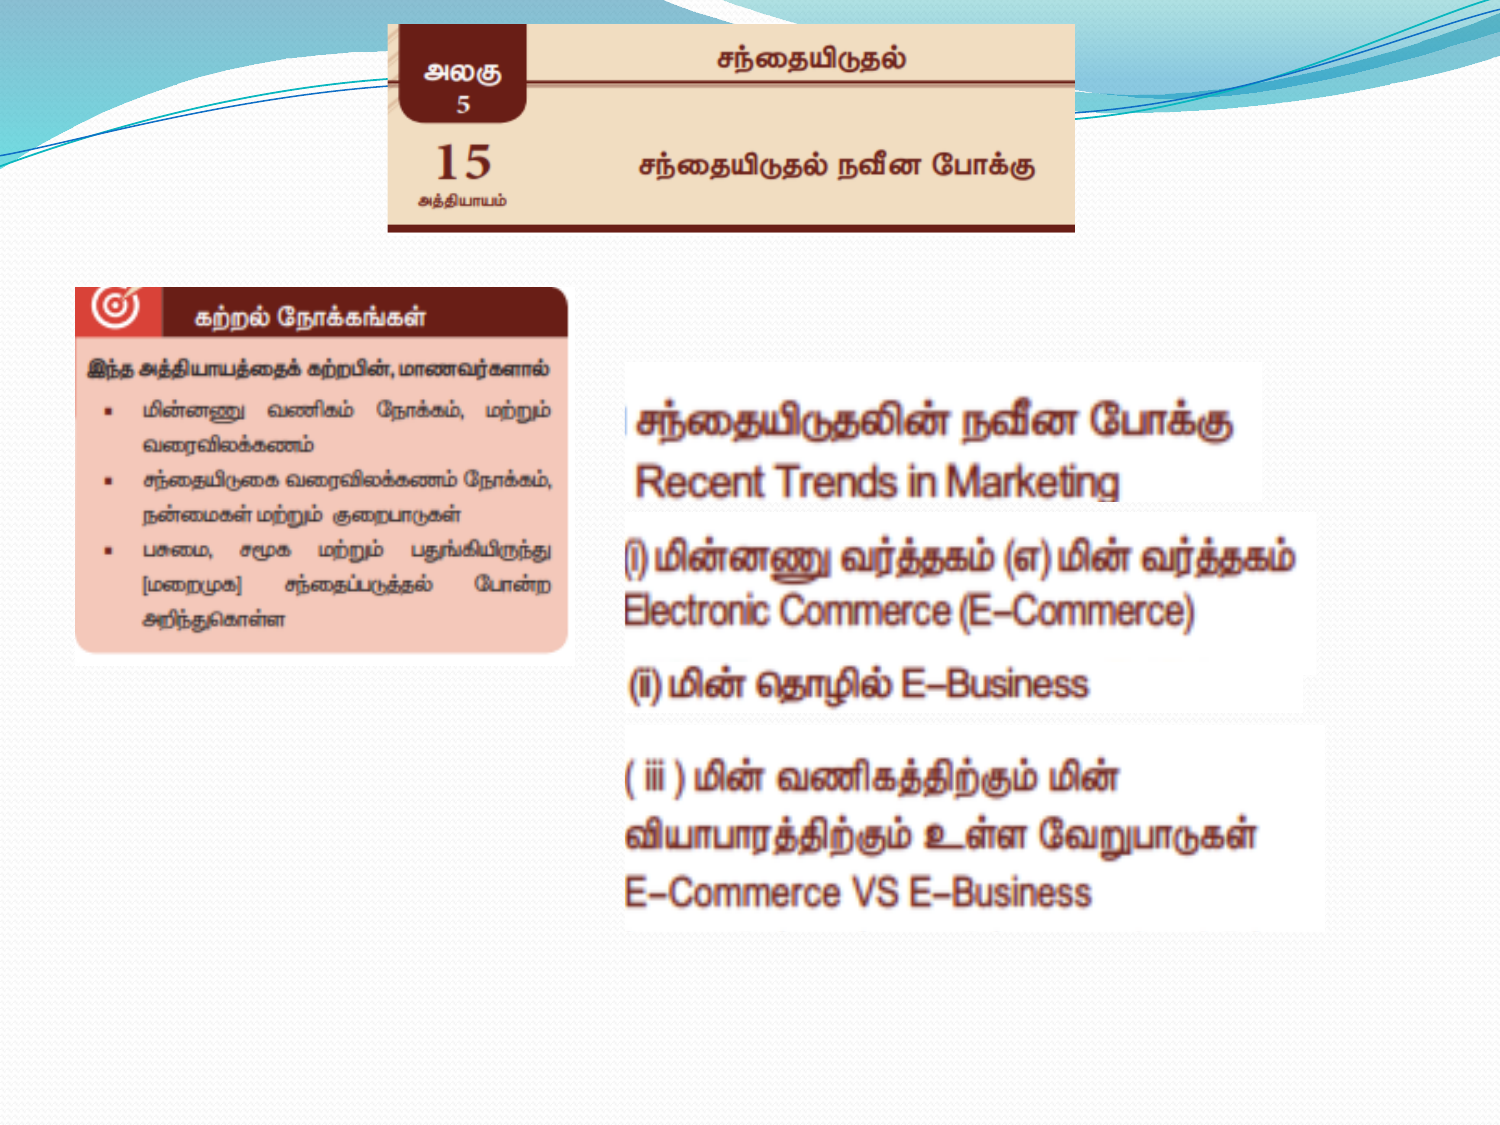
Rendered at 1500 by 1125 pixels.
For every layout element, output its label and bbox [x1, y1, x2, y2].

picture [624, 724, 1326, 932]
list [74, 287, 576, 666]
picture [624, 512, 1317, 713]
picture [624, 362, 1263, 502]
picture [387, 24, 1076, 236]
